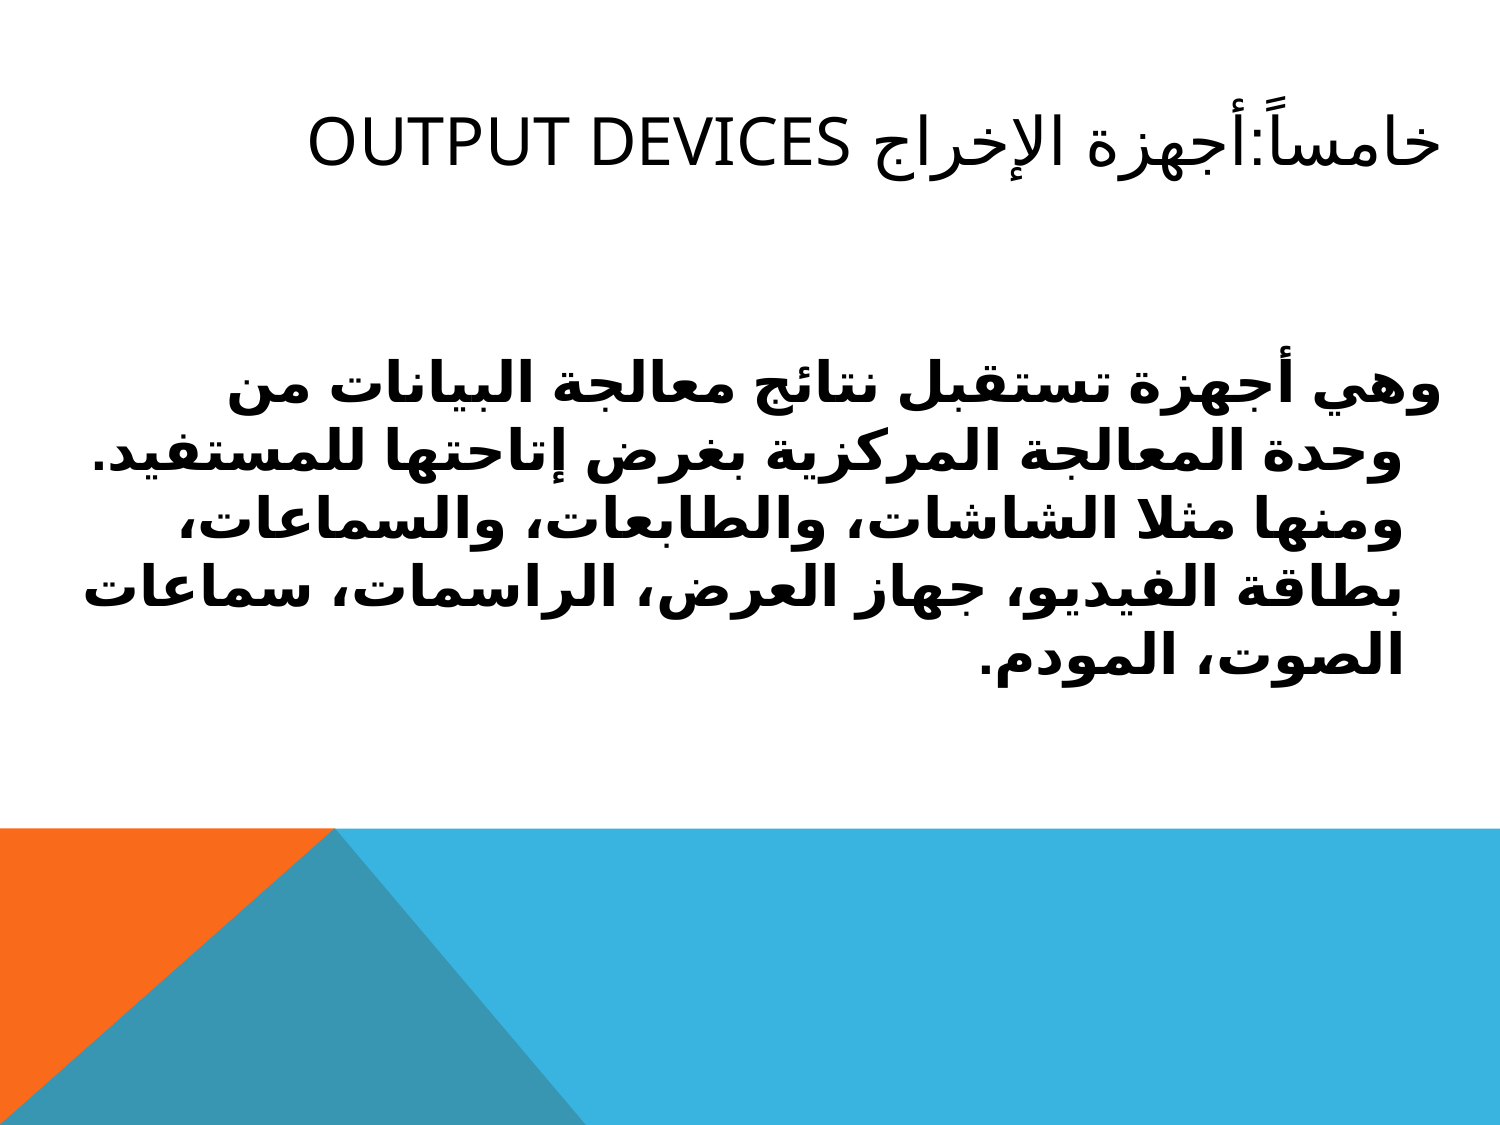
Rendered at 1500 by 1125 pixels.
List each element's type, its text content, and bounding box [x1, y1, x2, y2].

title خامساً:أجهزة الإخراج Output Devices [75, 45, 1459, 233]
list وهي أجهزة تستقبل نتائج معالجة البيانات من وحدة المعالجة المركزية بغرض إتاحتها للمستفيد. ومنها مثلا الشاشات، والطابعات، والسماعات، بطاقة الفيديو، جهاز العرض، الراسمات، سماعات الصوت، المودم. [64, 338, 1459, 698]
